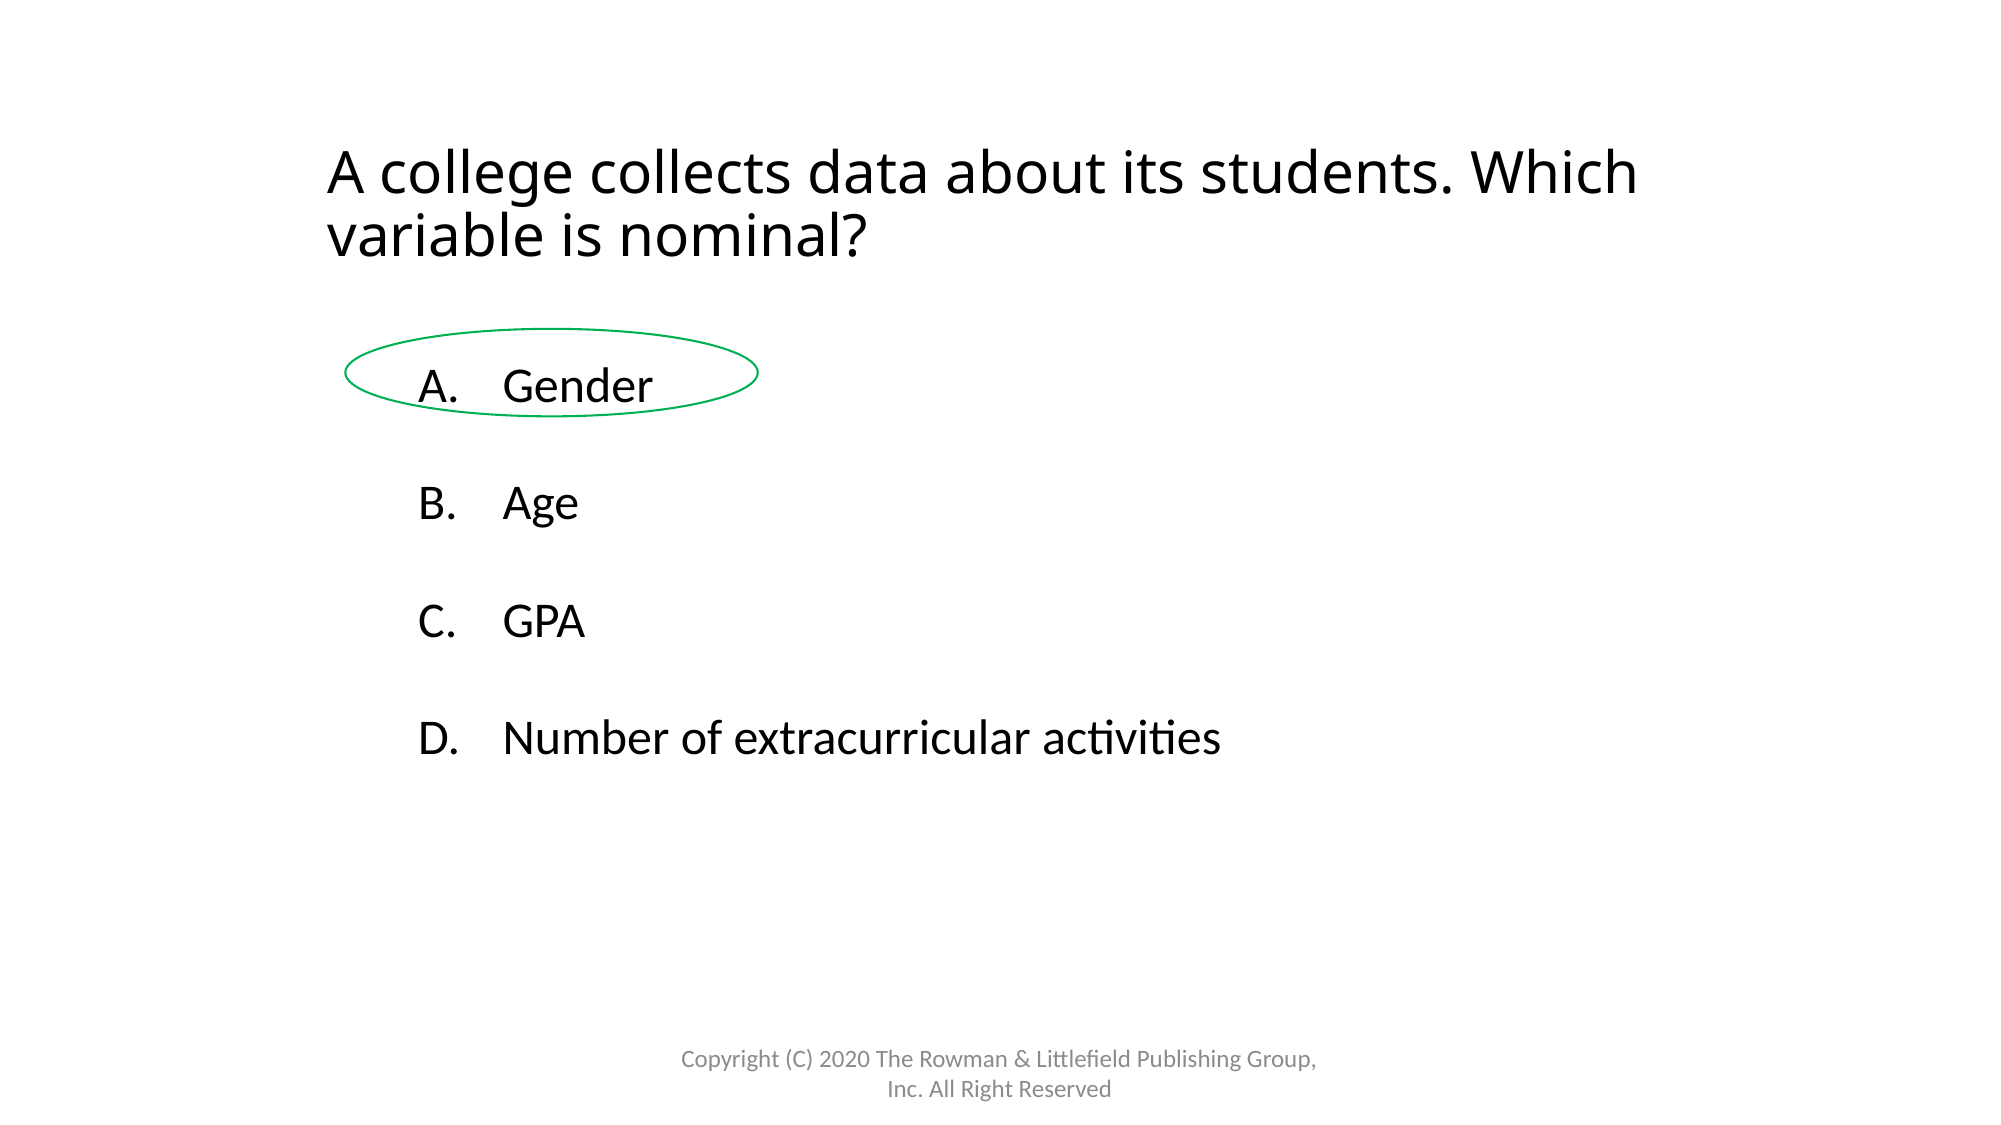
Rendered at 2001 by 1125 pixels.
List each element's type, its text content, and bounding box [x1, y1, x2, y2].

list Gender Age GPA Number of extracurricular activities [337, 324, 1688, 788]
text_box [344, 327, 759, 418]
title A college collects data about its students. Which variable is nominal? [312, 112, 1663, 300]
footer Copyright (C) 2020 The Rowman & Littlefield Publishing Group, Inc. All Right Reserved [662, 1042, 1338, 1103]
